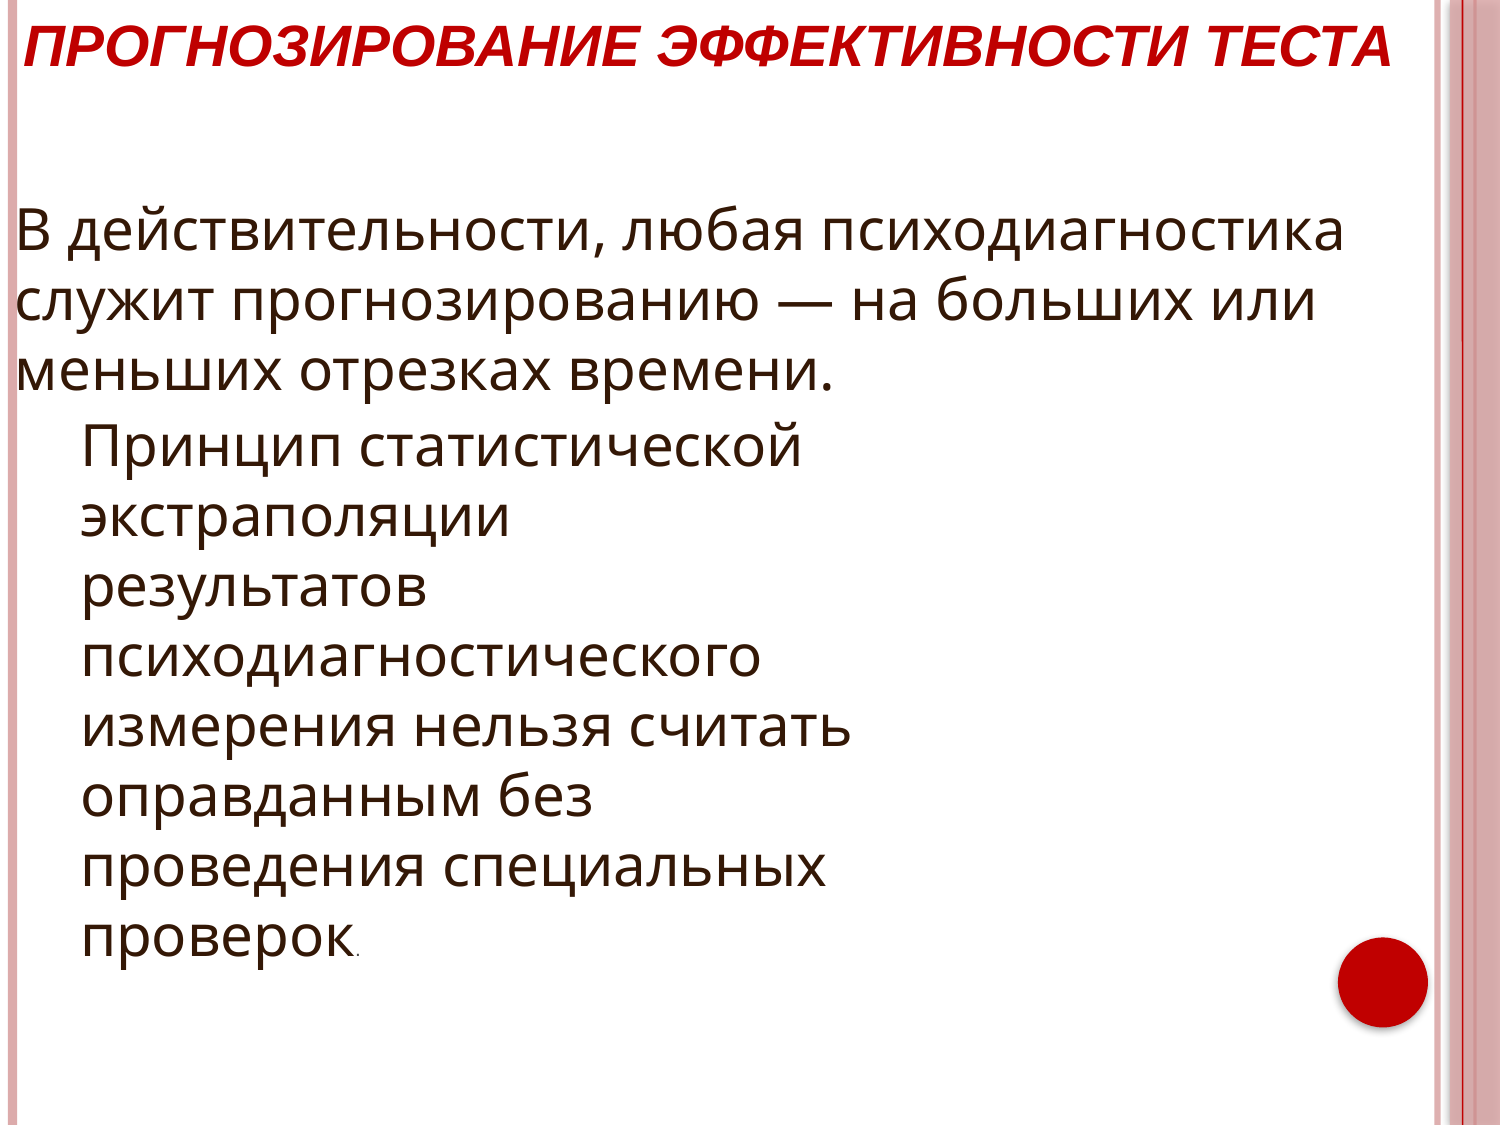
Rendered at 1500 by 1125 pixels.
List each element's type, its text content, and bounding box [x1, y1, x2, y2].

text_box В действительности, любая психодиагностика служит прогнозированию — на больших или меньших отрезках времени. [0, 184, 1412, 410]
text_box ПРОГНОЗИРОВАНИЕ ЭФФЕКТИВНОСТИ ТЕСТА [8, 0, 1410, 86]
text_box Принцип статистической экстраполяции результатов психодиагностического измерения нельзя считать оправданным без проведения специальных проверок. [64, 400, 1122, 976]
